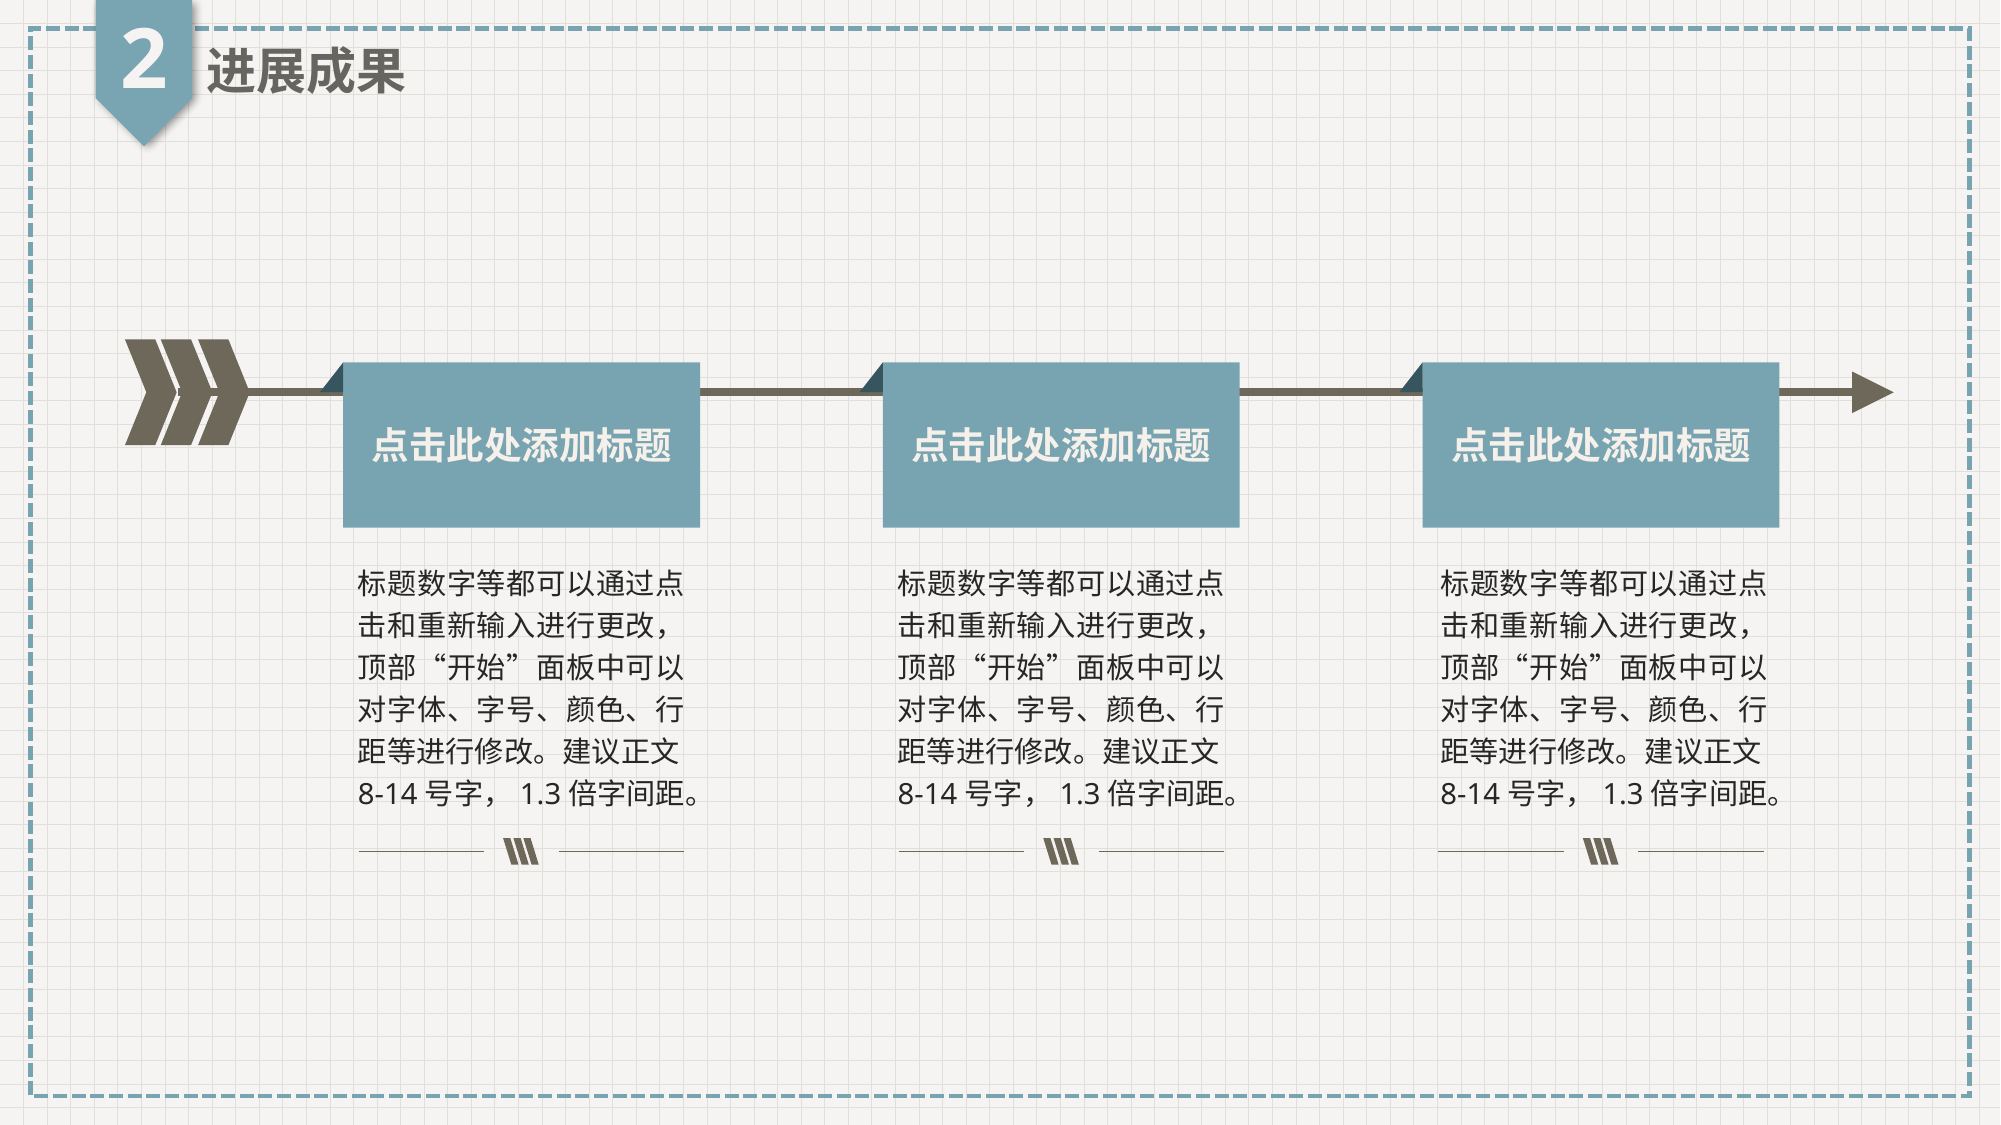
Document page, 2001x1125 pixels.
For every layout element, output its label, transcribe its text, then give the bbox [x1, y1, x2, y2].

list 进展成果 [192, 35, 883, 112]
text_box 点击此处添加标题 [1421, 446, 1780, 529]
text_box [358, 838, 684, 865]
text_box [1438, 838, 1764, 865]
text_box 标题数字等都可以通过点击和重新输入进行更改，顶部“开始”面板中可以对字体、字号、颜色、行距等进行修改。建议正文8-14号字，1.3倍字间距。 [882, 551, 1240, 818]
list 2 [95, 0, 193, 123]
text_box 标题数字等都可以通过点击和重新输入进行更改，顶部“开始”面板中可以对字体、字号、颜色、行距等进行修改。建议正文8-14号字，1.3倍字间距。 [343, 551, 701, 818]
text_box 点击此处添加标题 [882, 446, 1241, 529]
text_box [124, 339, 1894, 446]
text_box 点击此处添加标题 [342, 446, 701, 529]
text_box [898, 838, 1224, 865]
text_box 标题数字等都可以通过点击和重新输入进行更改，顶部“开始”面板中可以对字体、字号、颜色、行距等进行修改。建议正文8-14号字，1.3倍字间距。 [1425, 551, 1783, 818]
